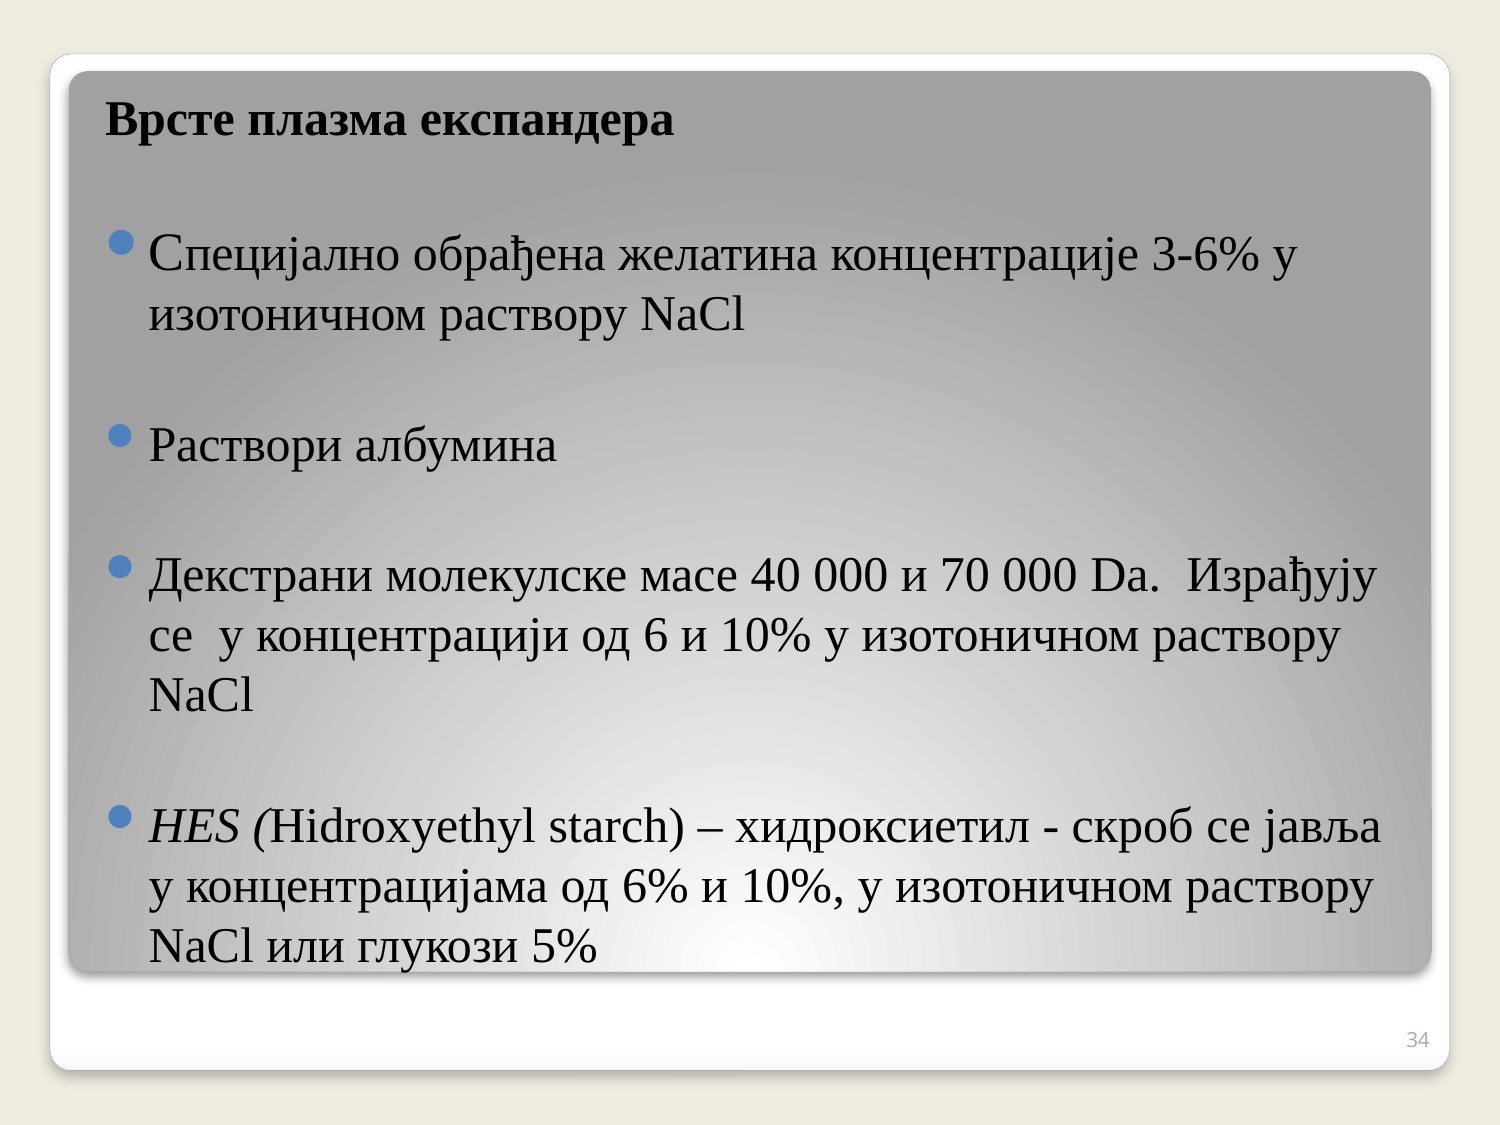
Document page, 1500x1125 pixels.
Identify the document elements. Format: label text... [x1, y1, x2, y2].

list Врсте плазма експандера Специјално обрађена желатина концентрације 3-6% у изотоничном раствору NaCl Раствори албумина Декстрани молекулске масе 40 000 и 70 000 Da. Израђују се у концентрацији од 6 и 10% у изотоничном раствору NaCl HES (Hidroxyethyl starch) – хидроксиетил - скроб се јавља у концентрацијама од 6% и 10%, у изотоничном раствору NaCl или глукози 5% [75, 70, 1434, 1075]
slide_number 34 [1369, 1002, 1445, 1063]
